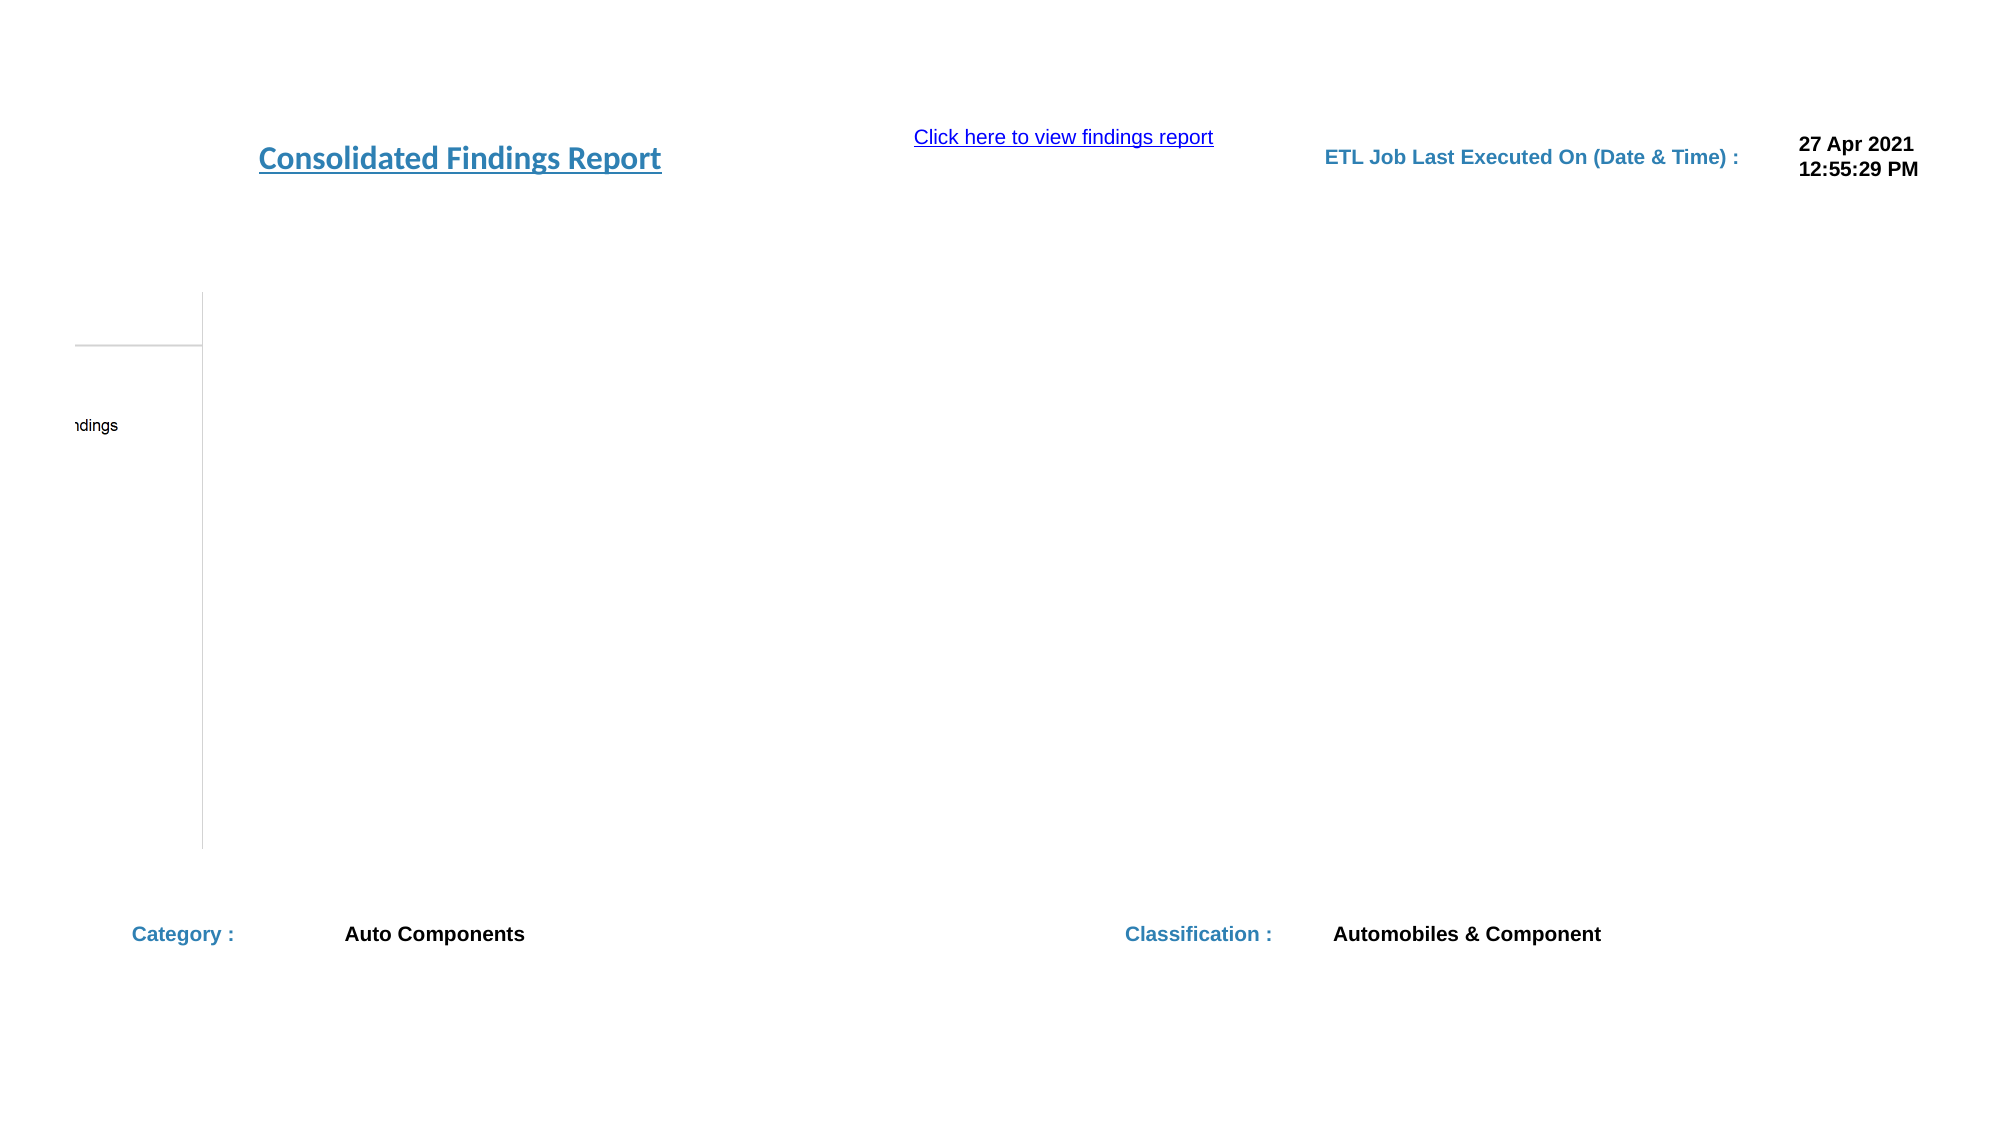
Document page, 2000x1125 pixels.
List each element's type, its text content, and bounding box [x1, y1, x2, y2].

text_box Click here to view findings report [886, 119, 1241, 157]
picture [74, 291, 204, 850]
text_box ETL Job Last Executed On (Date & Time) : [1273, 119, 1791, 193]
text_box Consolidated Findings Report [91, 119, 831, 193]
picture [74, 858, 1926, 1008]
text_box 27 Apr 2021 12:55:29 PM [1792, 119, 1925, 193]
